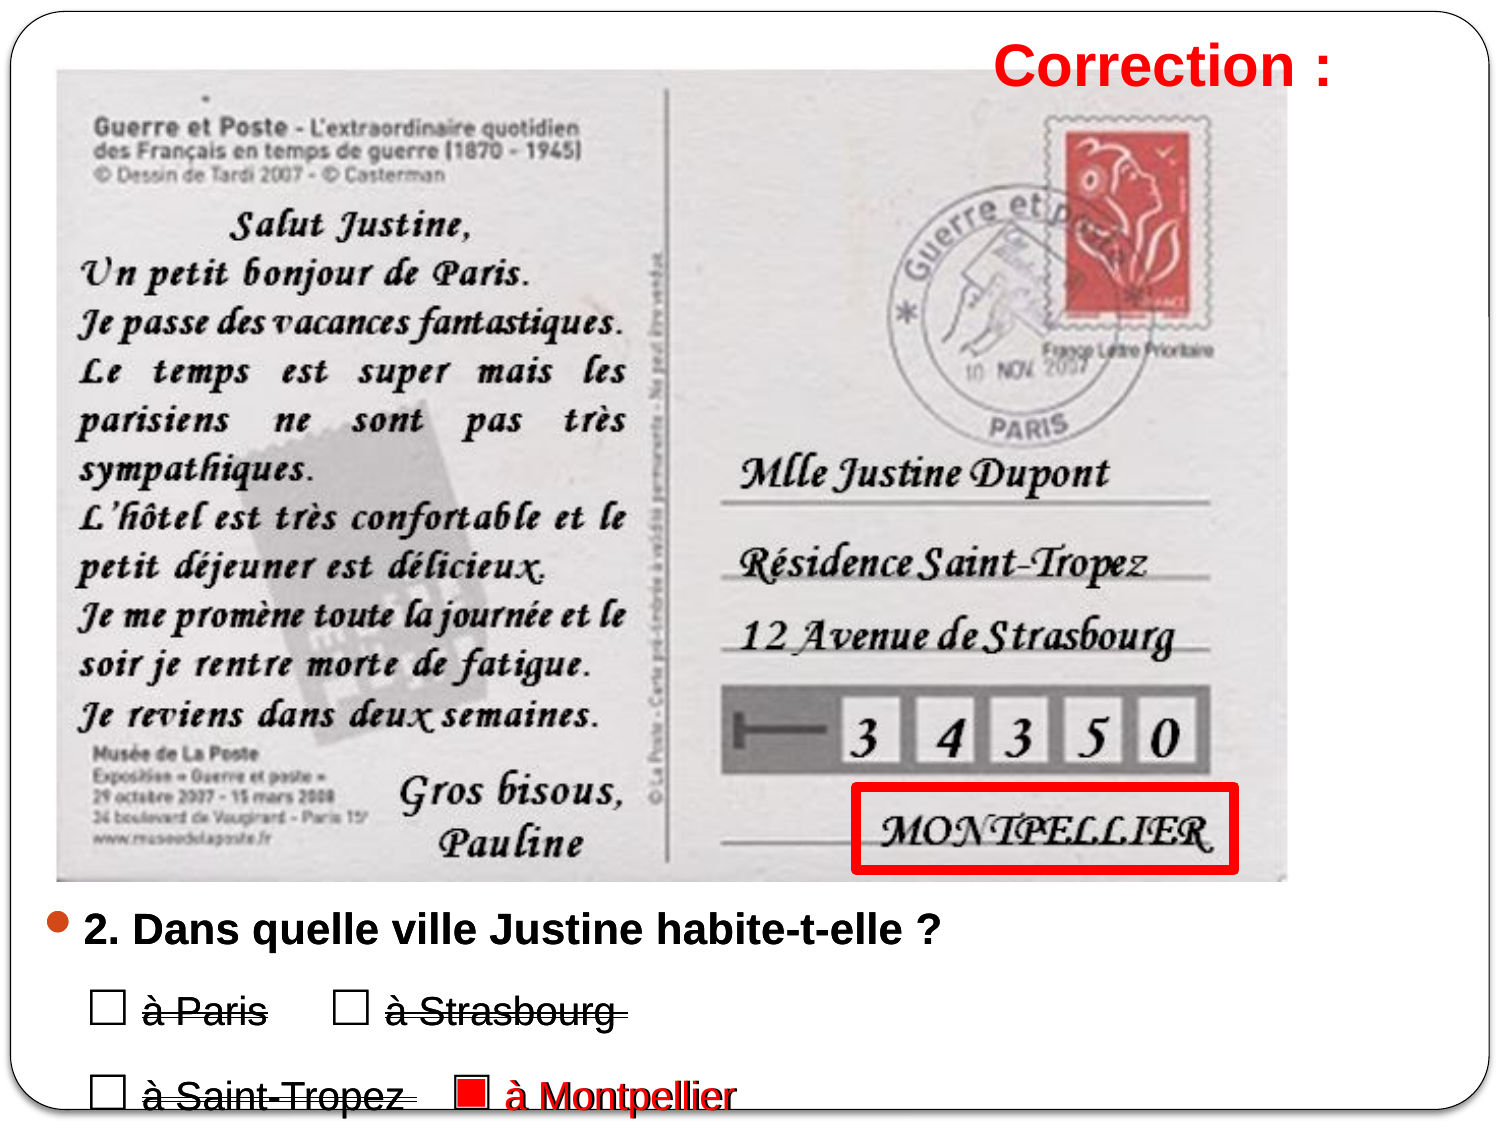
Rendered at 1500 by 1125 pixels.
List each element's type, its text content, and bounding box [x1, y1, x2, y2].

picture [52, 66, 1294, 882]
text_box 2. Dans quelle ville Justine habite-t-elle ? □ à Paris □ à Strasbourg □ à Saint-Tropez ■ à Montpellier [29, 893, 1471, 1125]
title Correction : [868, 19, 1459, 114]
